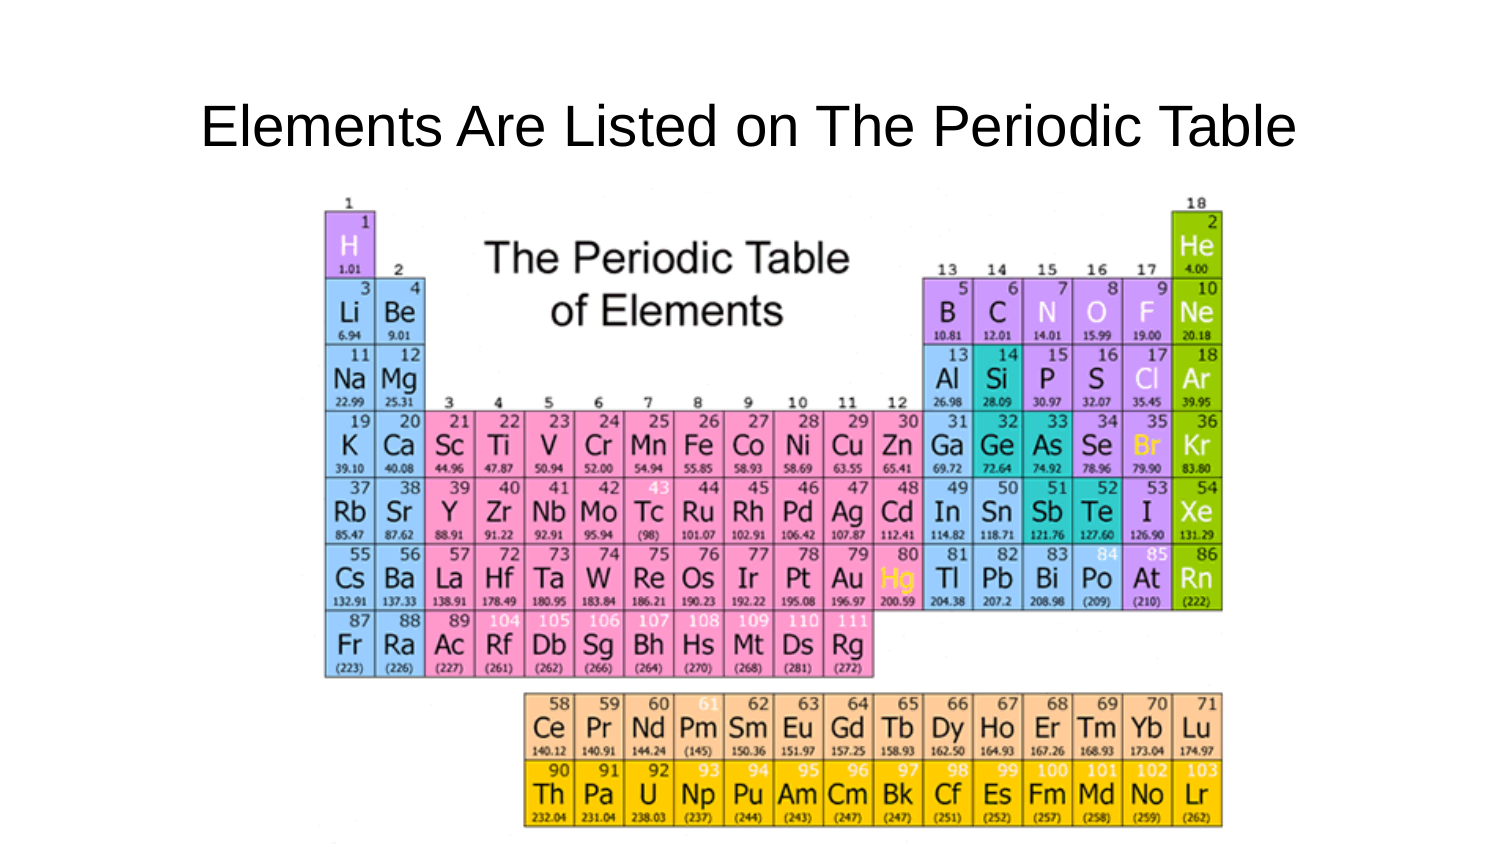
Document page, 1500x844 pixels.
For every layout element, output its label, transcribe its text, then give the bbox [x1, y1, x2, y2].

title Elements Are Listed on The Periodic Table [51, 72, 1449, 167]
picture [300, 179, 1245, 844]
